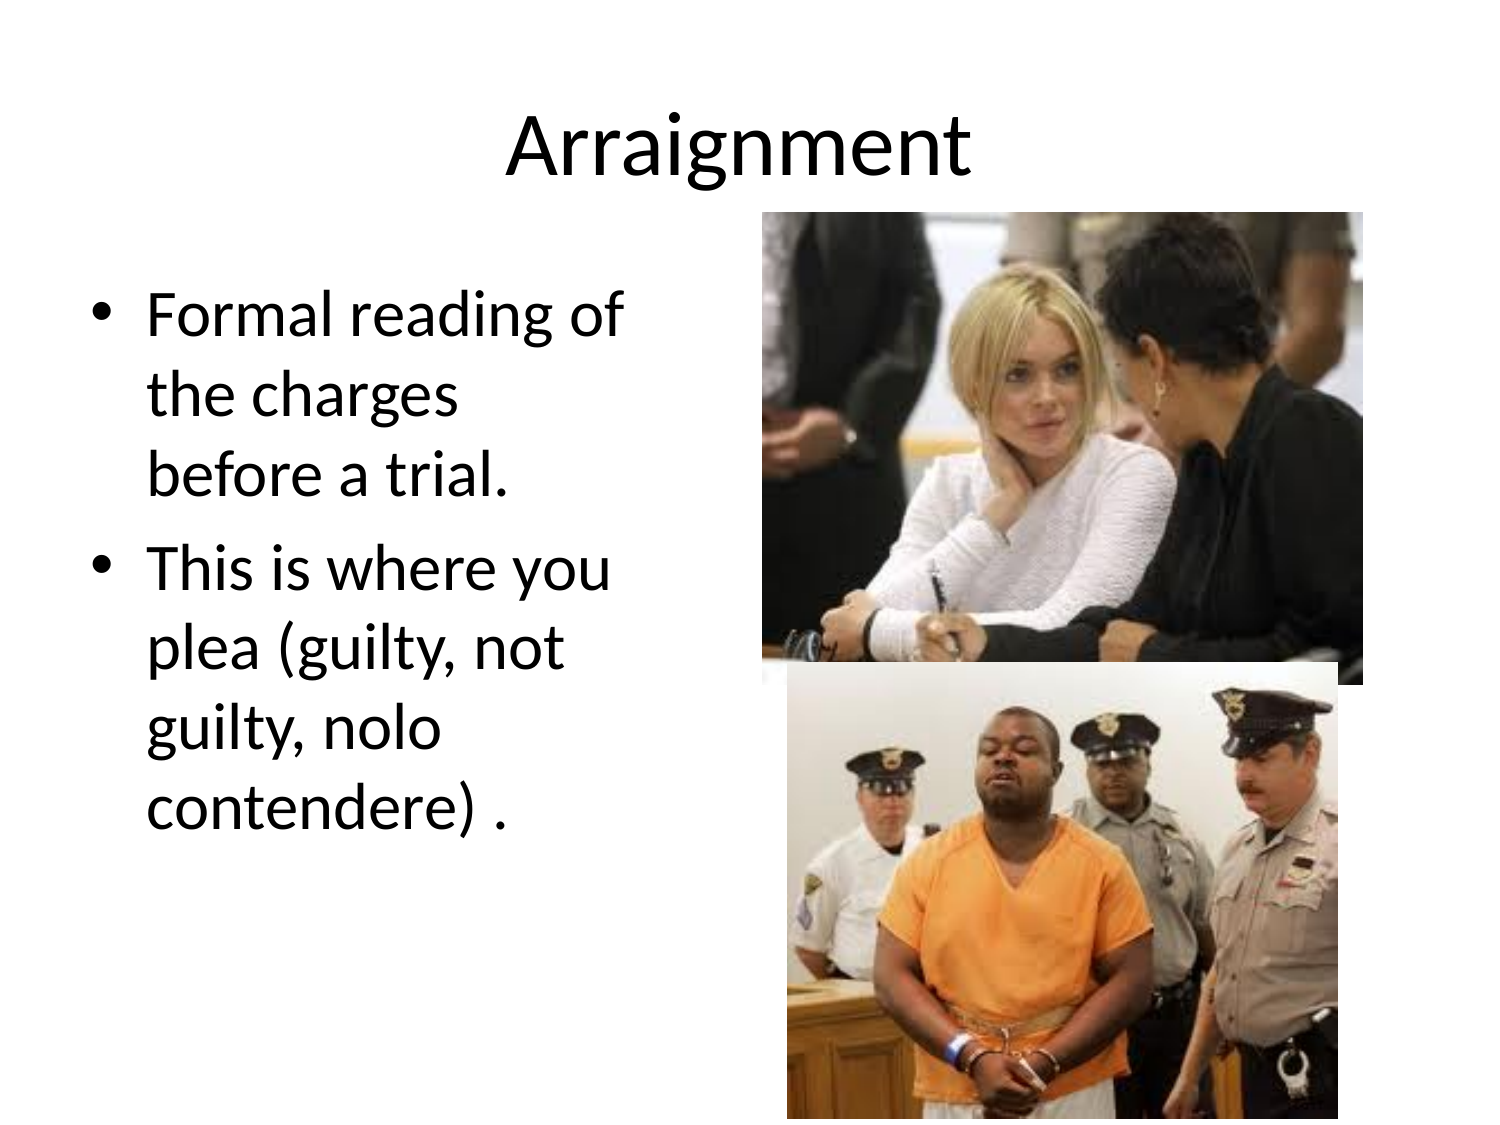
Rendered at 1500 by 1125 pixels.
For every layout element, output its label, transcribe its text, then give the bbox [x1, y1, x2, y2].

title Arraignment [75, 45, 1425, 233]
list Formal reading of the charges before a trial. This is where you plea (guilty, not guilty, nolo contendere) . [75, 262, 663, 1005]
picture [762, 212, 1363, 1119]
